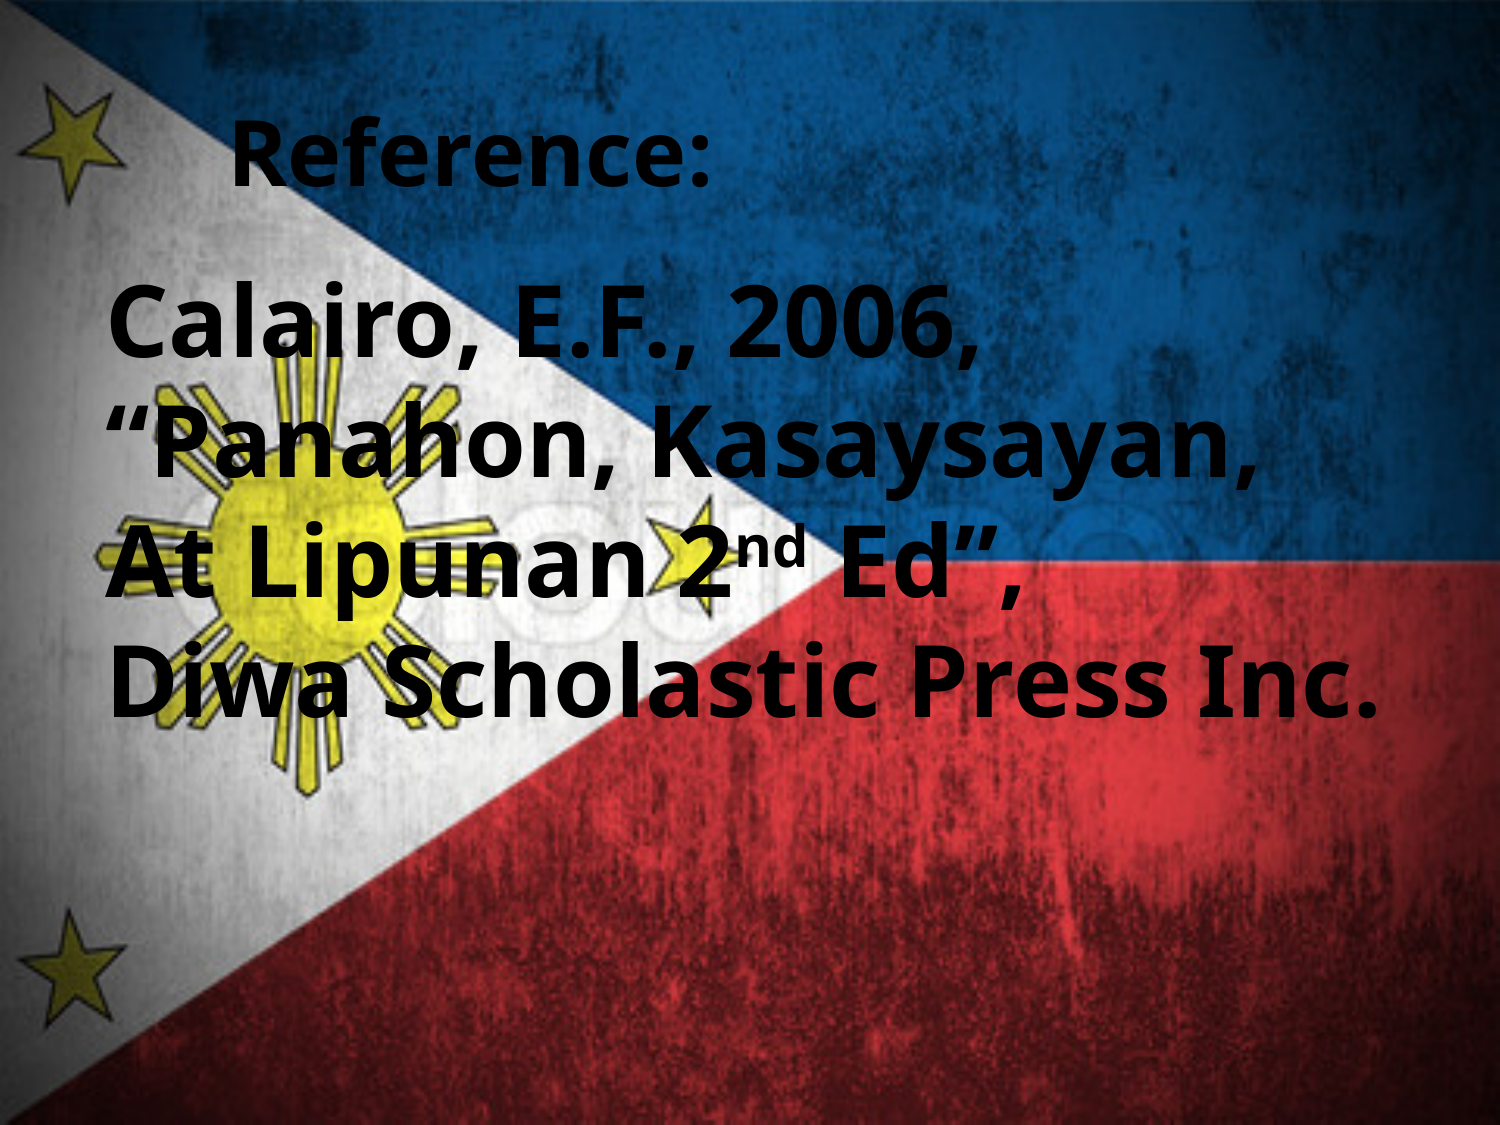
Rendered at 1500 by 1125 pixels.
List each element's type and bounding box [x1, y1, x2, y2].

list [0, 0, 1500, 1125]
